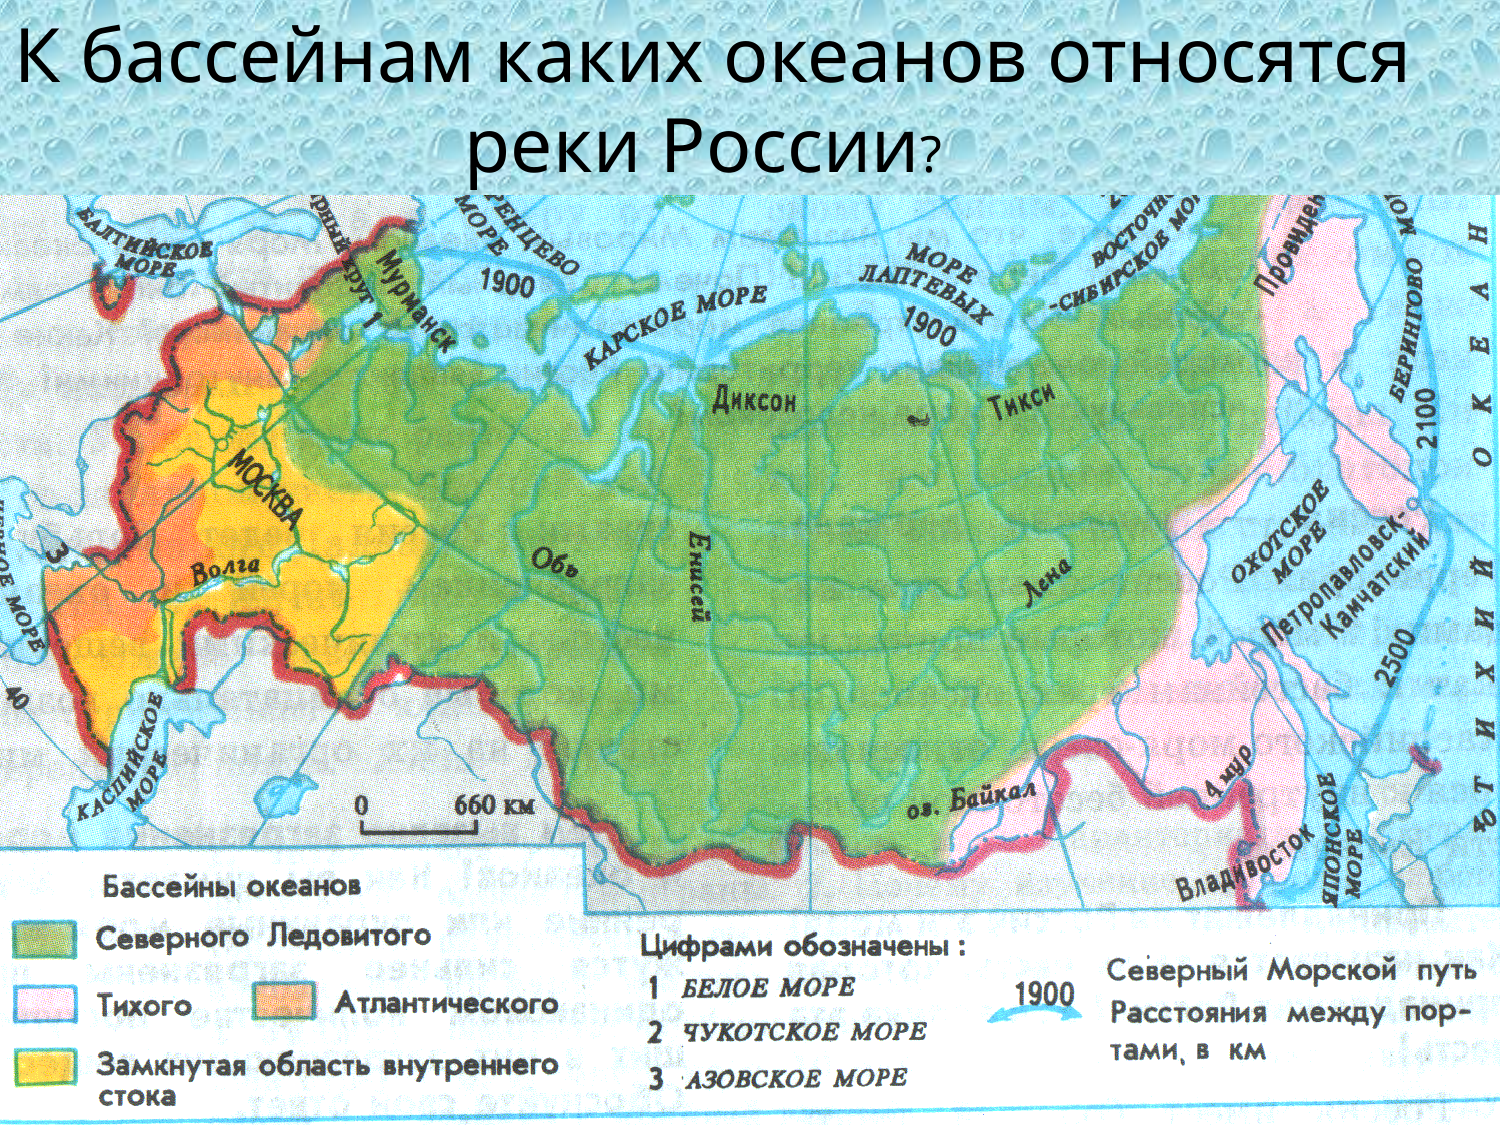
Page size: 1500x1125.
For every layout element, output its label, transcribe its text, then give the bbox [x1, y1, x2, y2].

picture [0, 58, 1500, 1125]
text_box К бассейнам каких океанов относятся реки России? [0, 0, 1500, 57]
